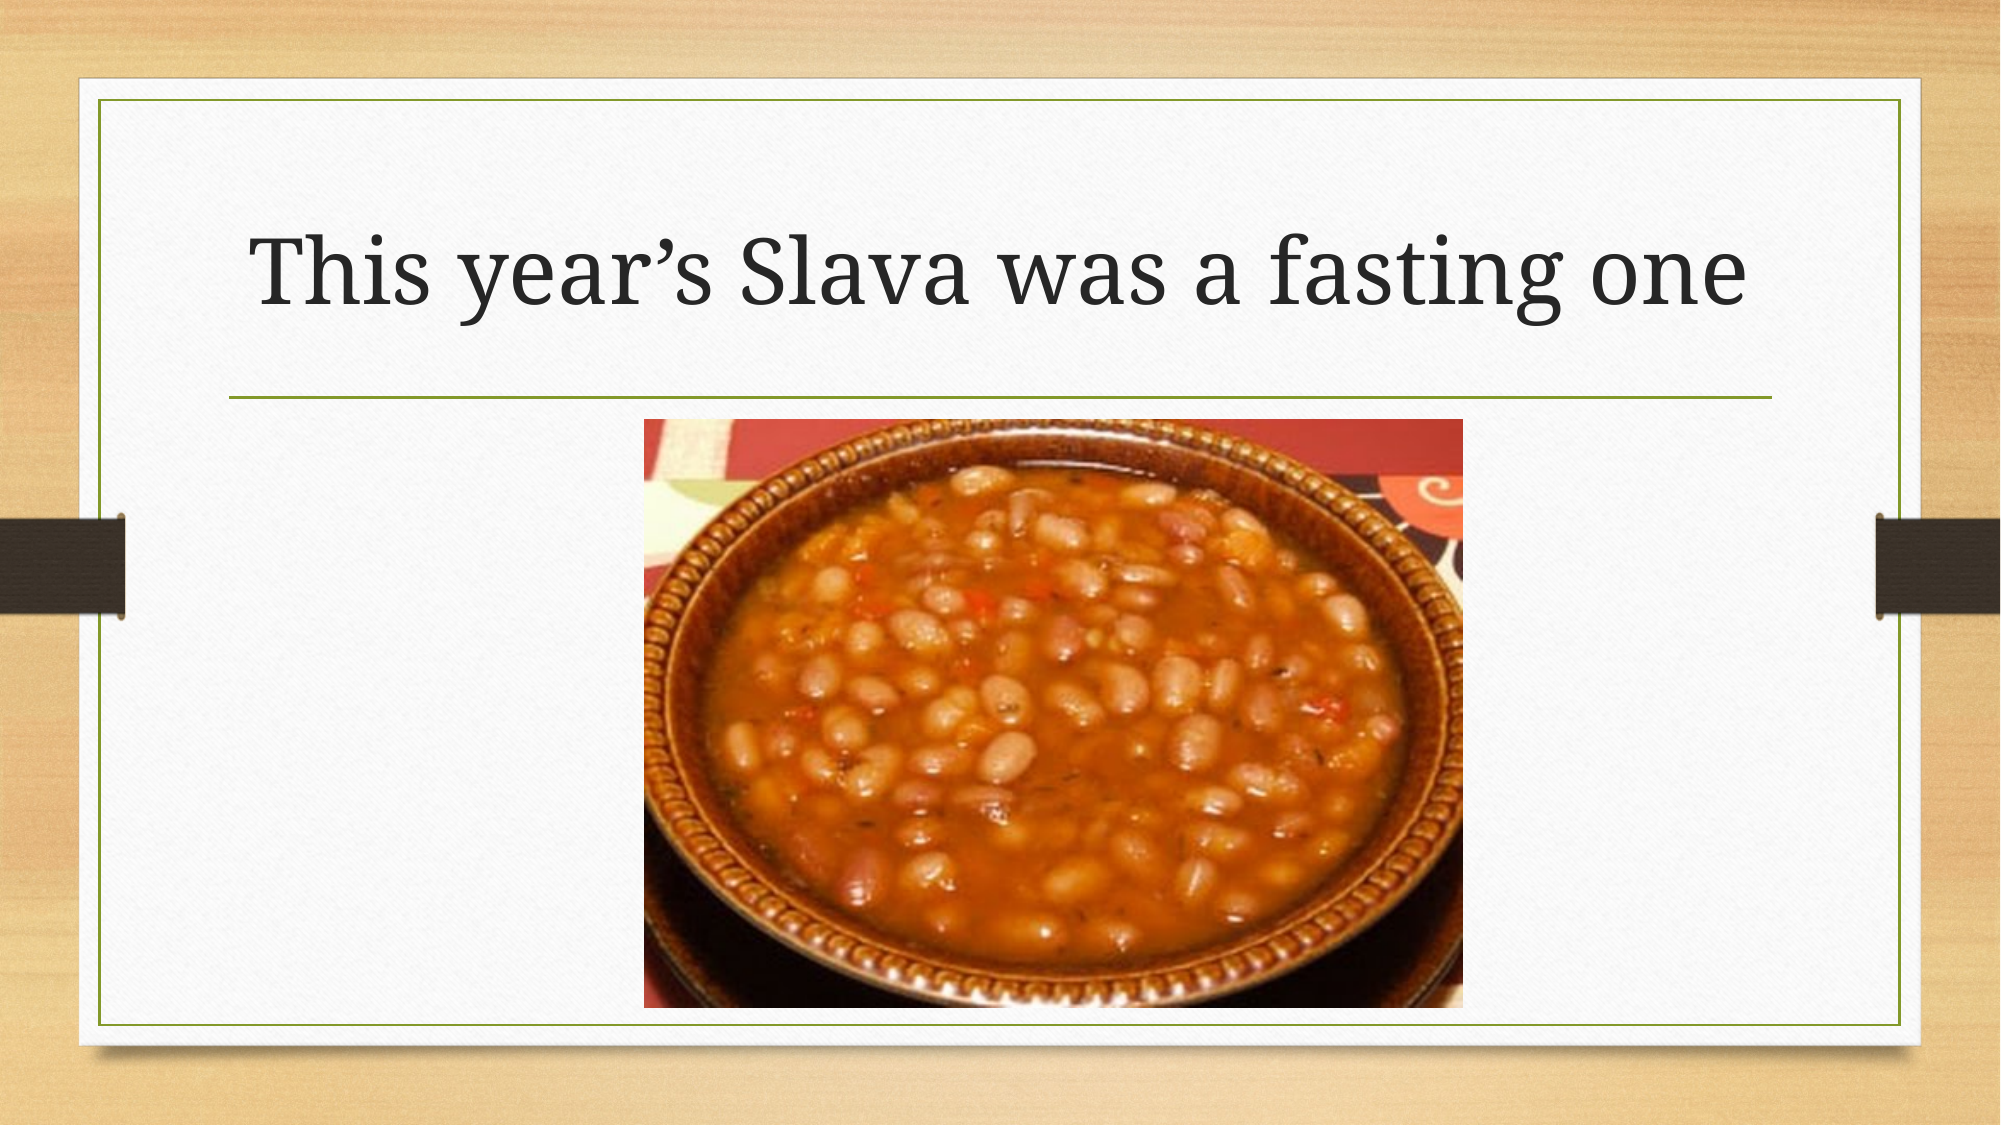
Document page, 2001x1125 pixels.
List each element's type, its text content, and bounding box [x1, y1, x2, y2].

title This year’s Slava was a fasting one [212, 161, 1788, 375]
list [644, 419, 1464, 1009]
picture [0, 0, 2001, 1125]
